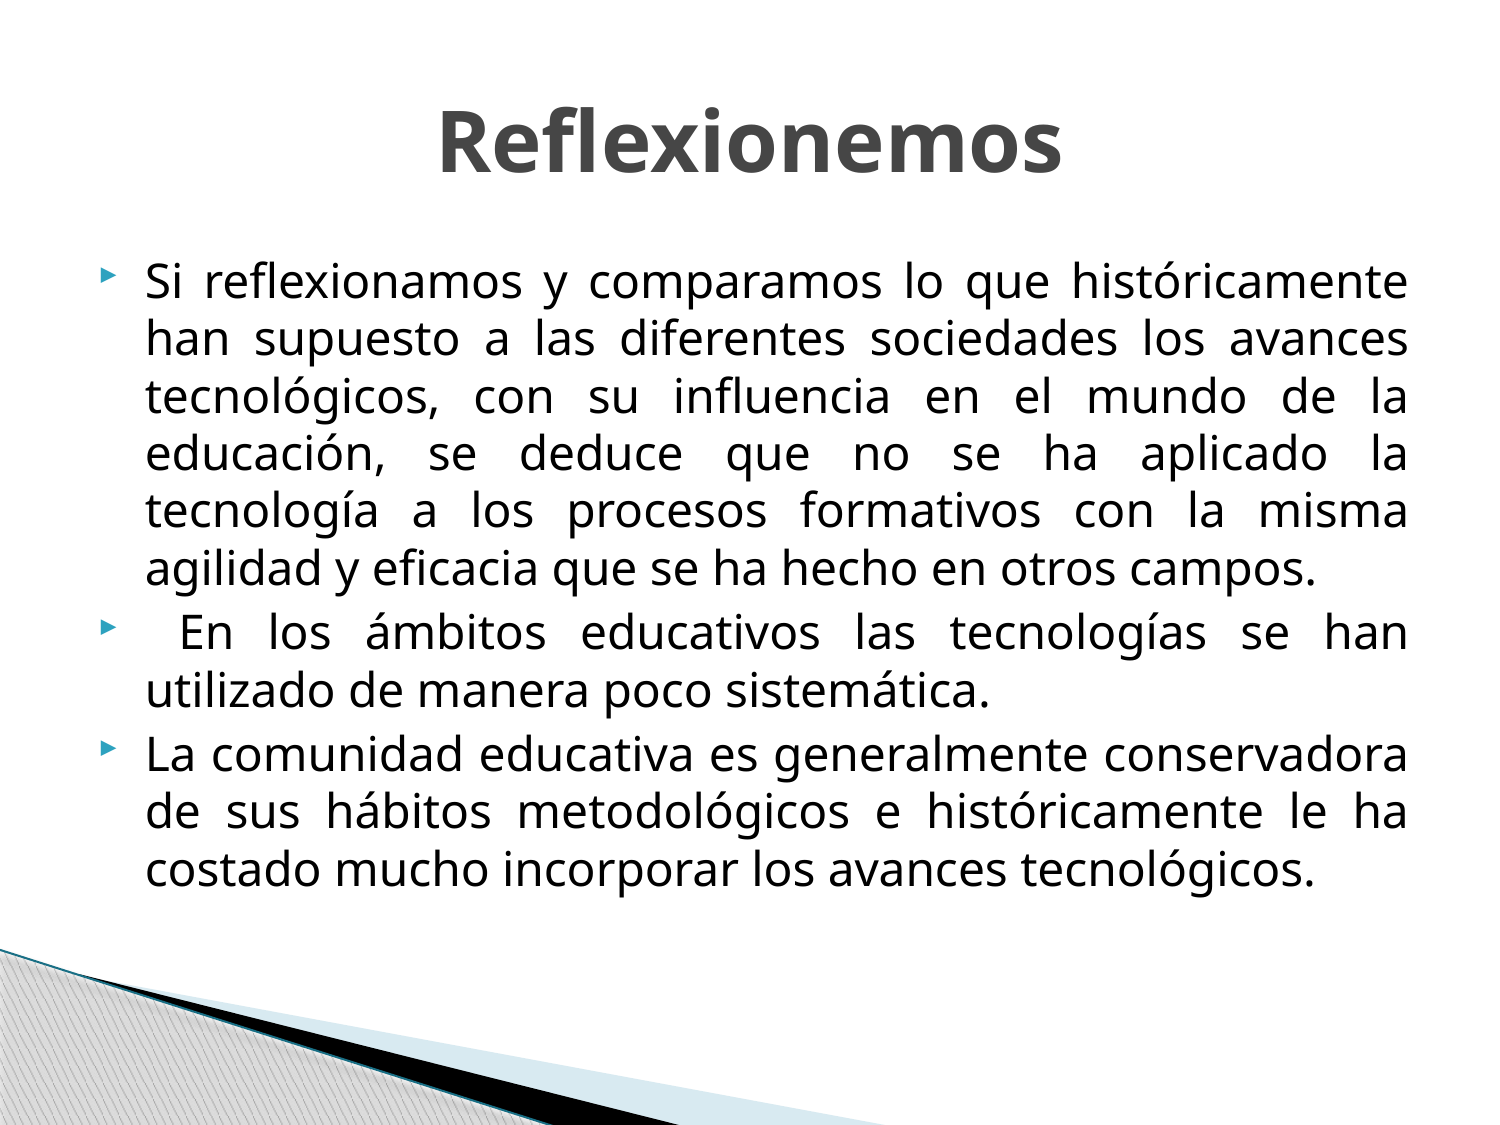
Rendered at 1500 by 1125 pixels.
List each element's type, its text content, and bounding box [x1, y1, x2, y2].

title Reflexionemos [75, 45, 1425, 233]
list Si reflexionamos y comparamos lo que históricamente han supuesto a las diferentes sociedades los avances tecnológicos, con su influencia en el mundo de la educación, se deduce que no se ha aplicado la tecnología a los procesos formativos con la misma agilidad y eficacia que se ha hecho en otros campos. En los ámbitos educativos las tecnologías se han utilizado de manera poco sistemática. La comunidad educativa es generalmente conservadora de sus hábitos metodológicos e históricamente le ha costado mucho incorporar los avances tecnológicos. [75, 243, 1425, 986]
